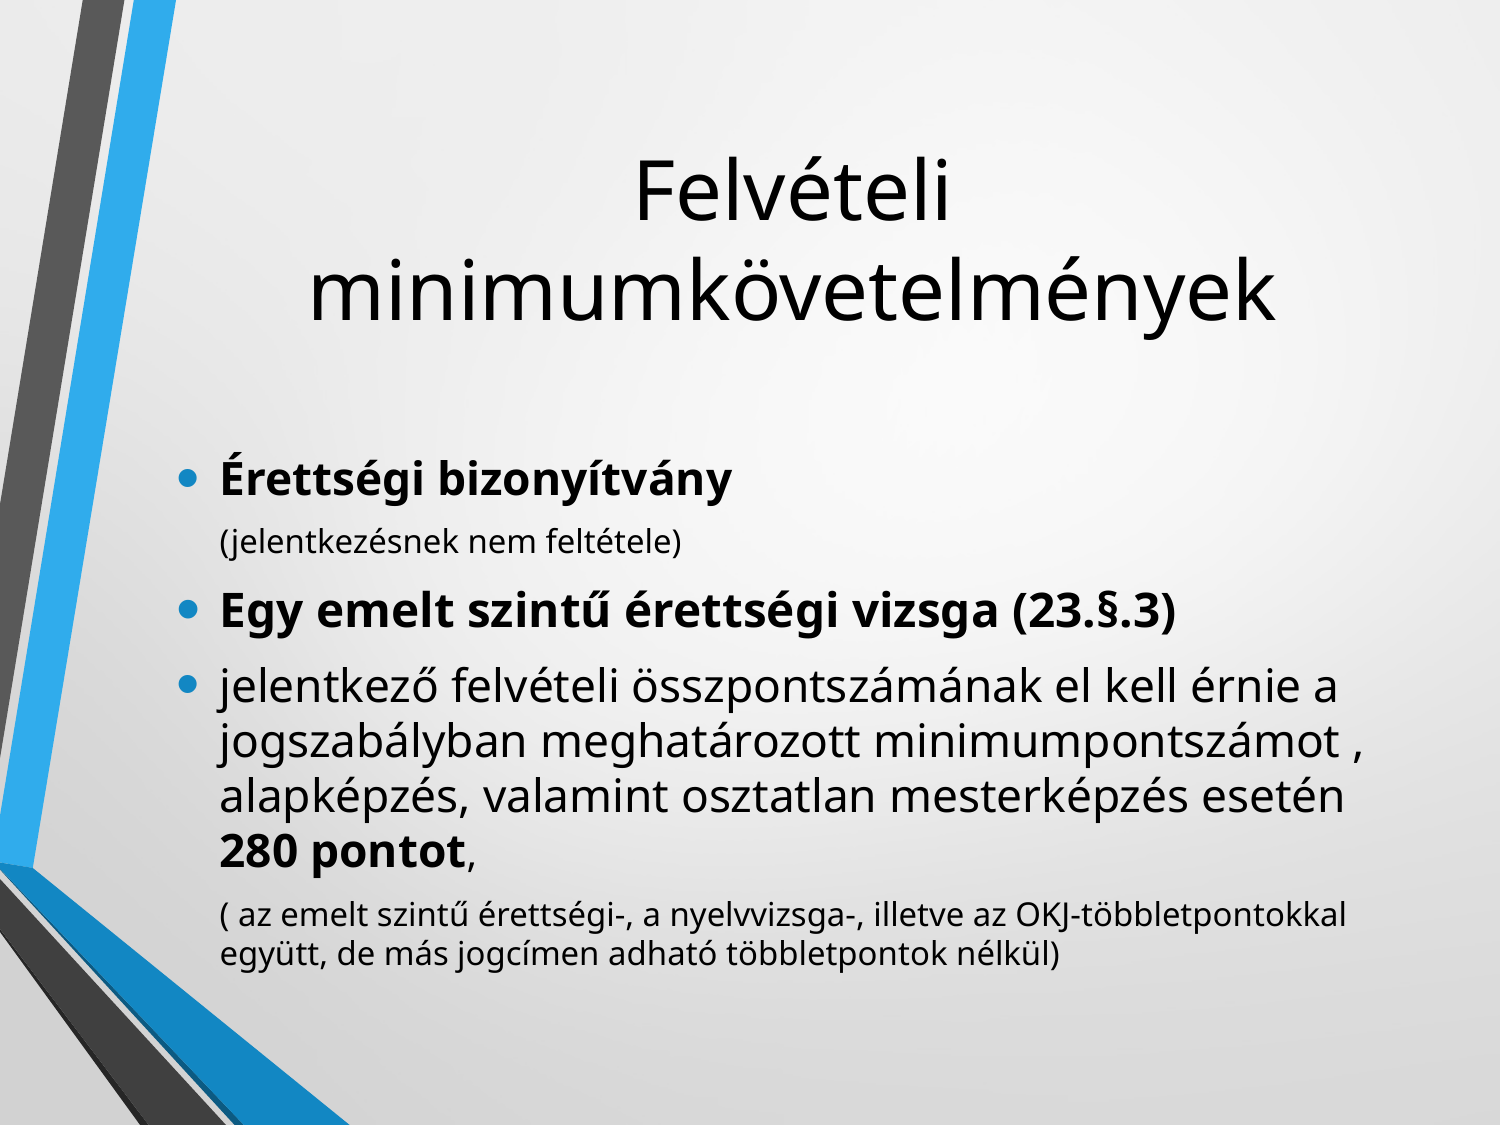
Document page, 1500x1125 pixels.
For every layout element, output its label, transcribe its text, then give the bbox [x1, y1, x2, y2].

title Felvételi minimumkövetelmények [161, 75, 1425, 400]
list Érettségi bizonyítvány (jelentkezésnek nem feltétele) Egy emelt szintű érettségi vizsga (23.§.3) jelentkező felvételi összpontszámának el kell érnie a jogszabályban meghatározott minimumpontszámot , alapképzés, valamint osztatlan mesterképzés esetén 280 pontot, ( az emelt szintű érettségi-, a nyelvvizsga-, illetve az OKJ-többletpontokkal együtt, de más jogcímen adható többletpontok nélkül) [161, 437, 1425, 985]
